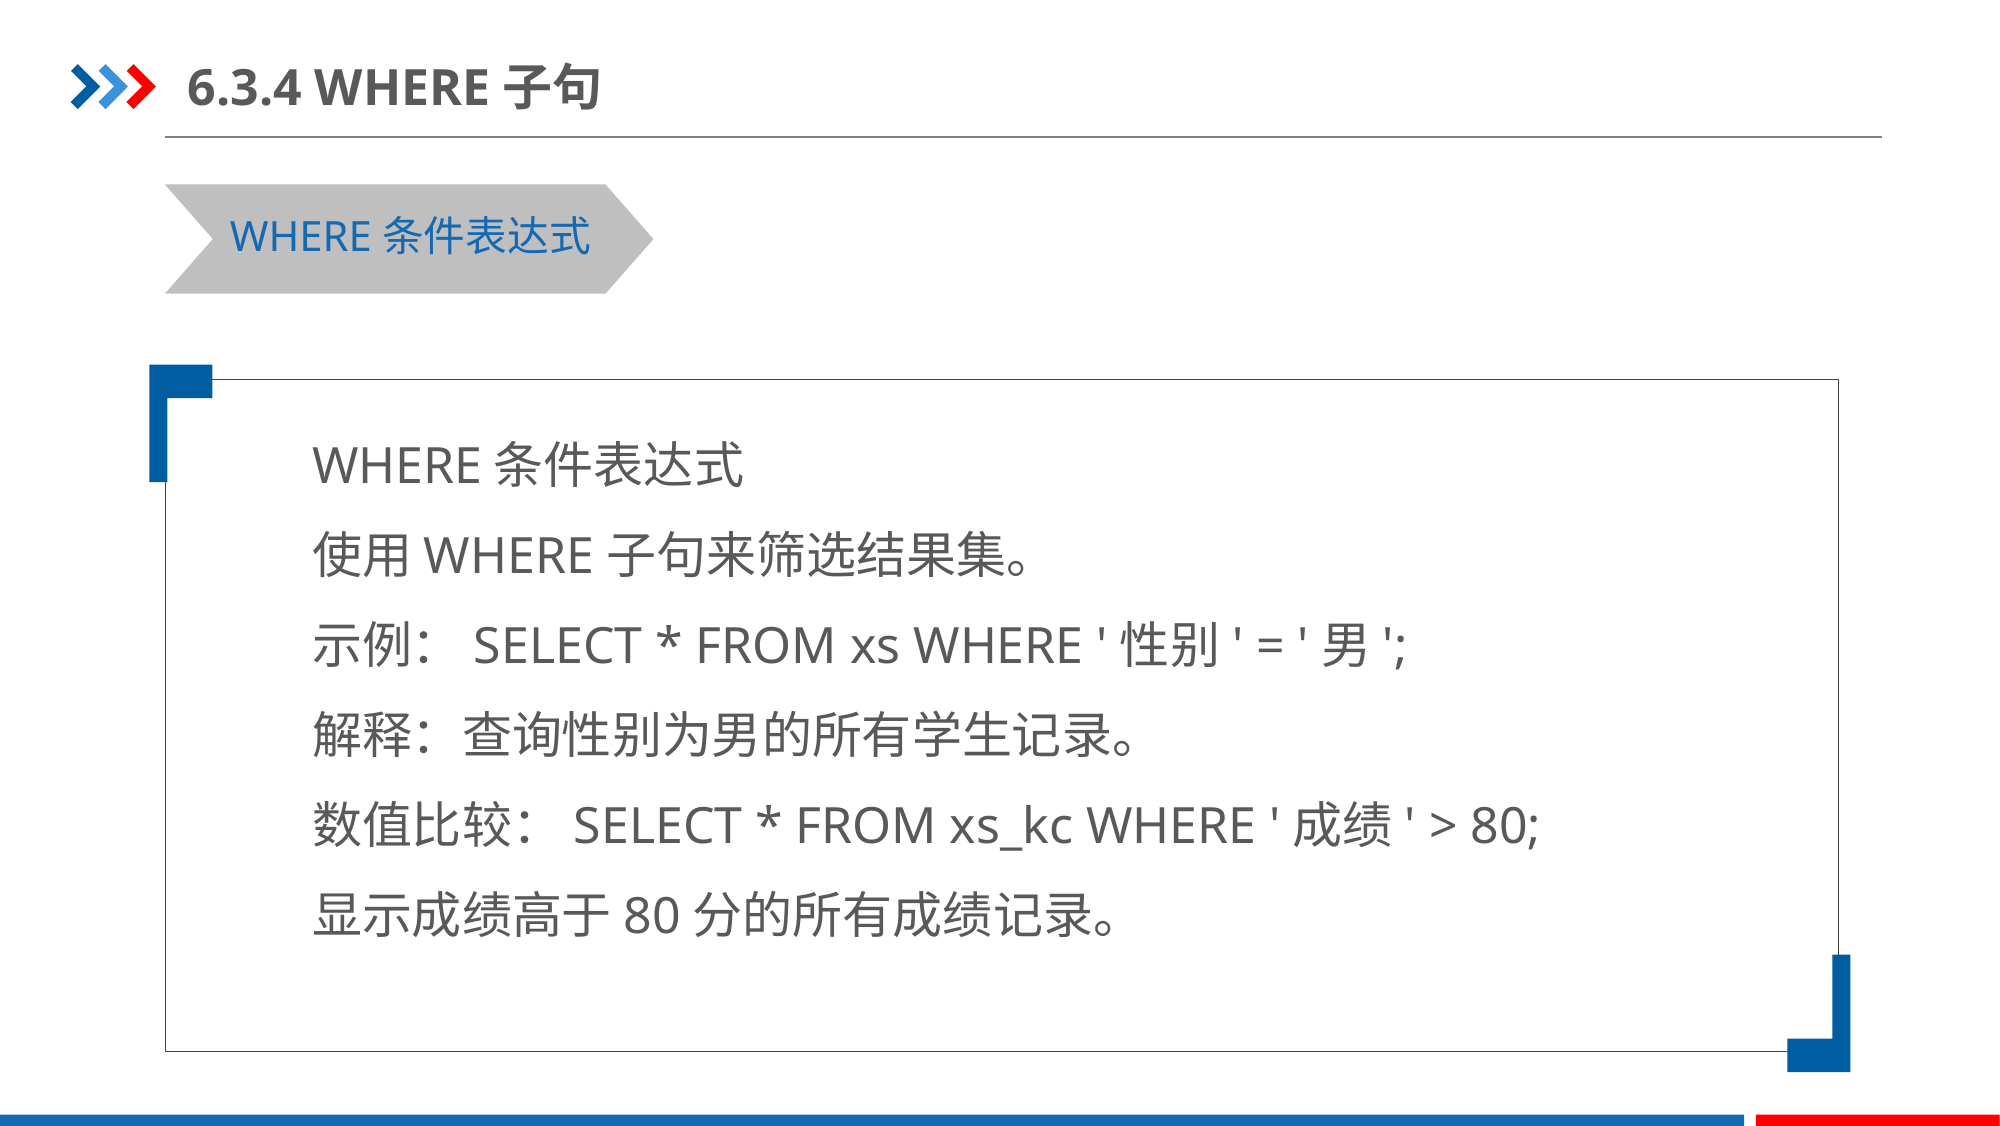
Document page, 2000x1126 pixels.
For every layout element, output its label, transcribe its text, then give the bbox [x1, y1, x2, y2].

text_box [147, 363, 215, 484]
text_box 6.3.4 WHERE子句 [187, 43, 827, 127]
text_box [164, 184, 654, 294]
text_box [163, 378, 1841, 1053]
text_box [1785, 953, 1852, 1074]
text_box WHERE条件表达式 [215, 202, 606, 267]
